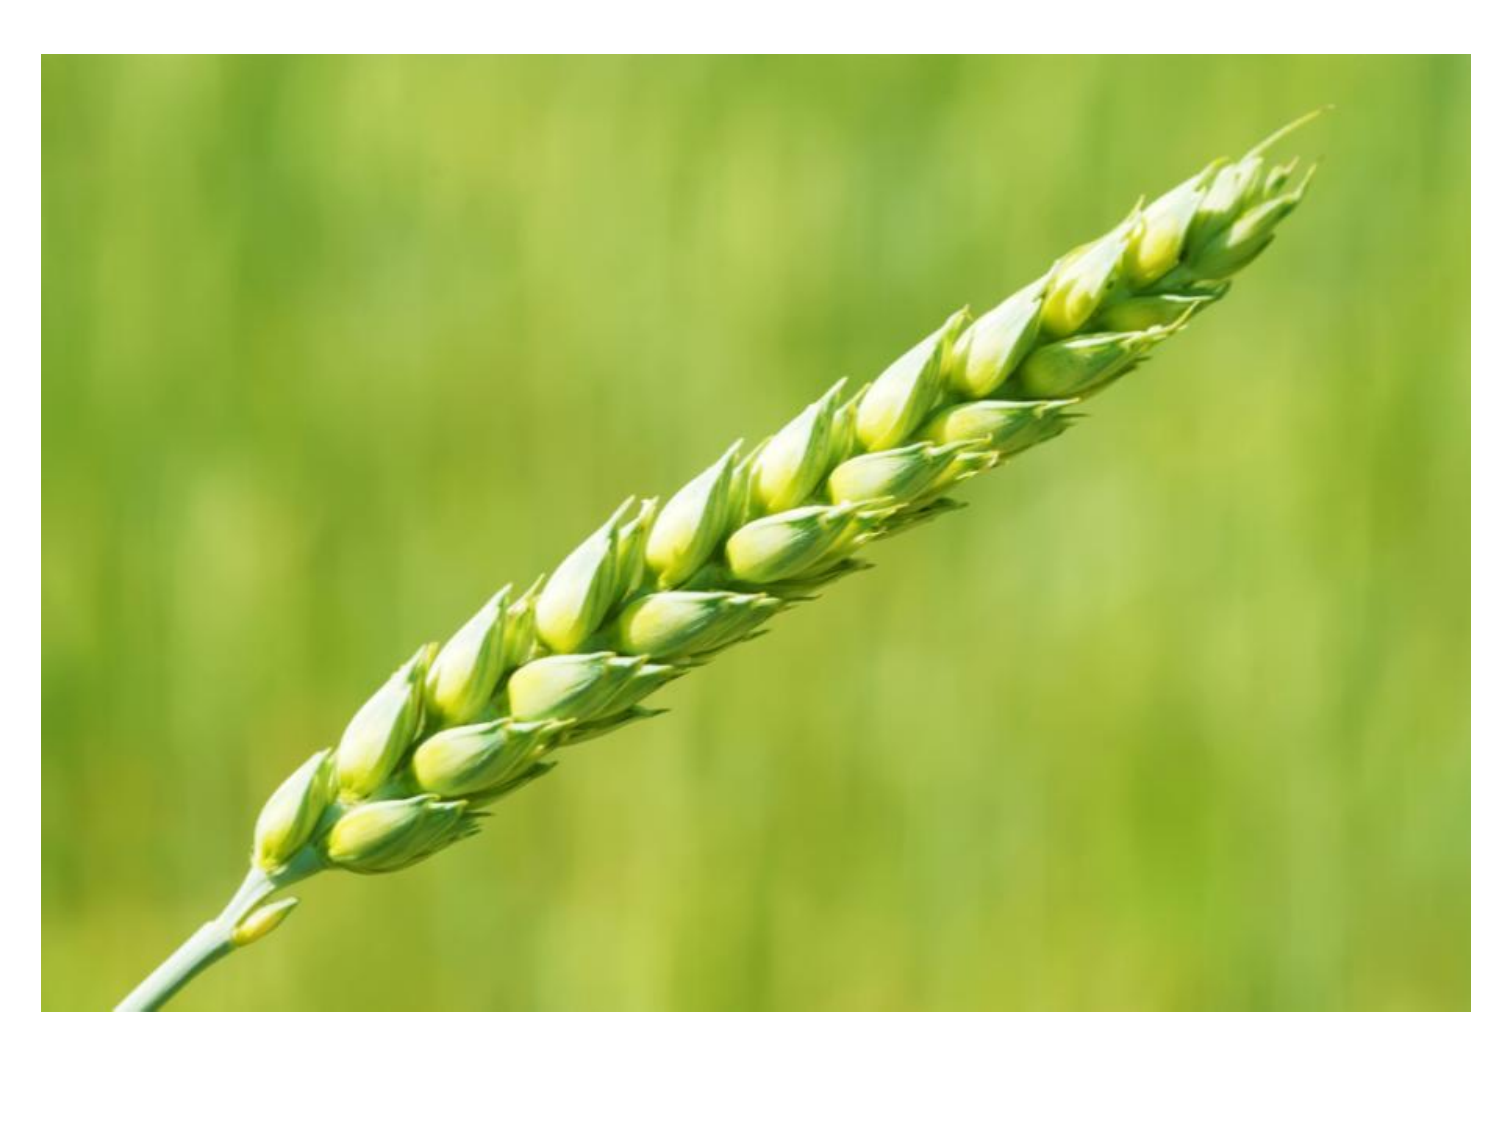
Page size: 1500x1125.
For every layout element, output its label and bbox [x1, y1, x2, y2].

picture [41, 54, 1471, 1012]
